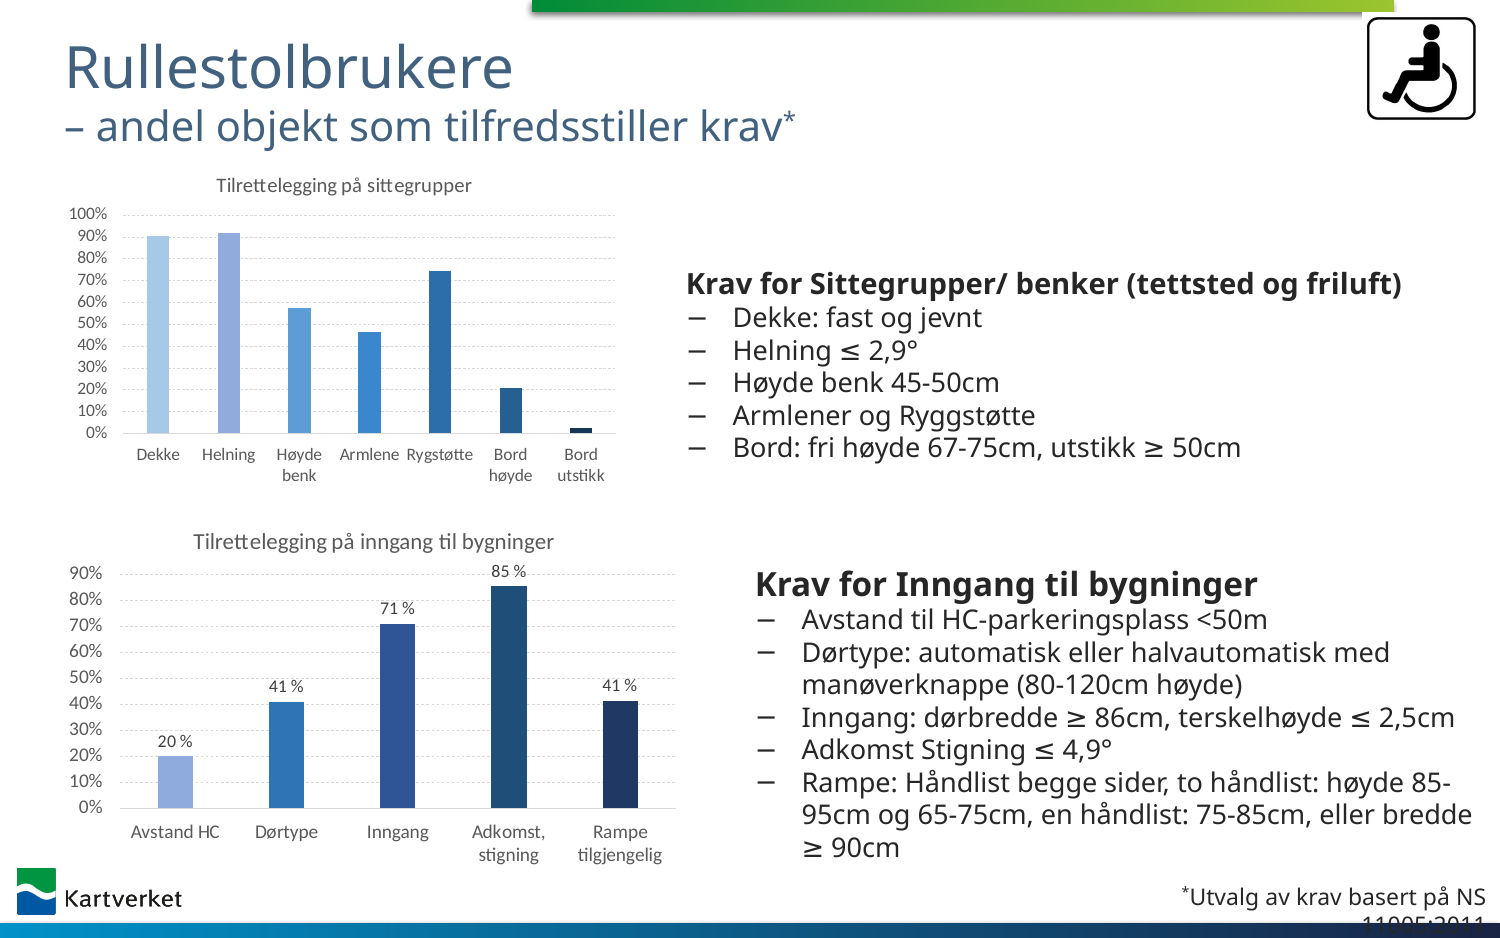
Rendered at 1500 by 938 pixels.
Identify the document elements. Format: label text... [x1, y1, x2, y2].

picture [62, 166, 626, 492]
text_box Krav for Inngang til bygninger Avstand til HC-parkeringsplass <50m Dørtype: automatisk eller halvautomatisk med manøverknappe (80-120cm høyde) Inngang: dørbredde ≥ 86cm, terskelhøyde ≤ 2,5cm Adkomst Stigning ≤ 4,9° Rampe: Håndlist begge sider, to håndlist: høyde 85-95cm og 65-75cm, en håndlist: 75-85cm, eller bredde ≥ 90cm [740, 555, 1491, 870]
picture [62, 520, 687, 874]
picture [1362, 12, 1481, 126]
text_box Rullestolbrukere – andel objekt som tilfredsstiller krav* [49, 25, 1431, 158]
text_box *Utvalg av krav basert på NS 11005:2011 [1068, 873, 1500, 938]
text_box Krav for Sittegrupper/ benker (tettsted og friluft) Dekke: fast og jevnt Helning ≤ 2,9° Høyde benk 45-50cm Armlener og Ryggstøtte Bord: fri høyde 67-75cm, utstikk ≥ 50cm [670, 258, 1418, 471]
